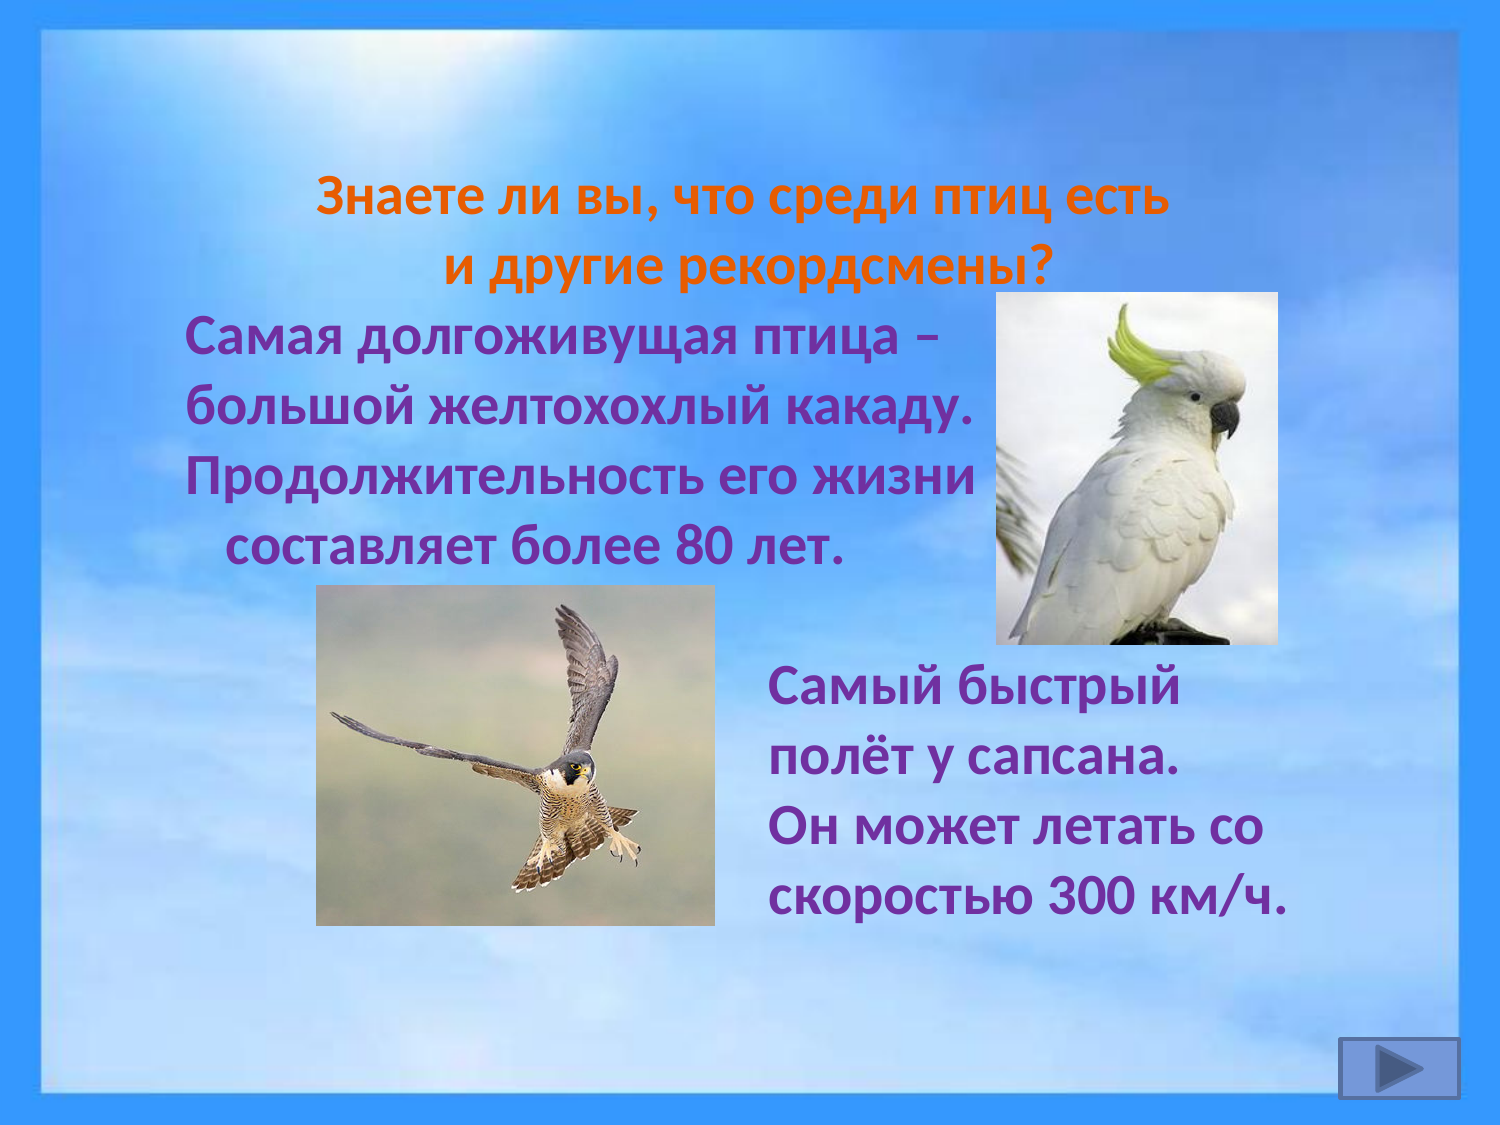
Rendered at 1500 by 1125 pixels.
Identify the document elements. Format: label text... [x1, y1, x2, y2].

picture [0, 0, 1500, 1125]
text_box Знаете ли вы, что среди птиц есть и другие рекордсмены? Самая долгоживущая птица – большой желтохохлый какаду. Продолжительность его жизни составляет более 80 лет. Самый быстрый полёт у сапсана. Он может летать со скоростью 300 км/ч. [171, 149, 1329, 1074]
text_box [1338, 1037, 1461, 1100]
